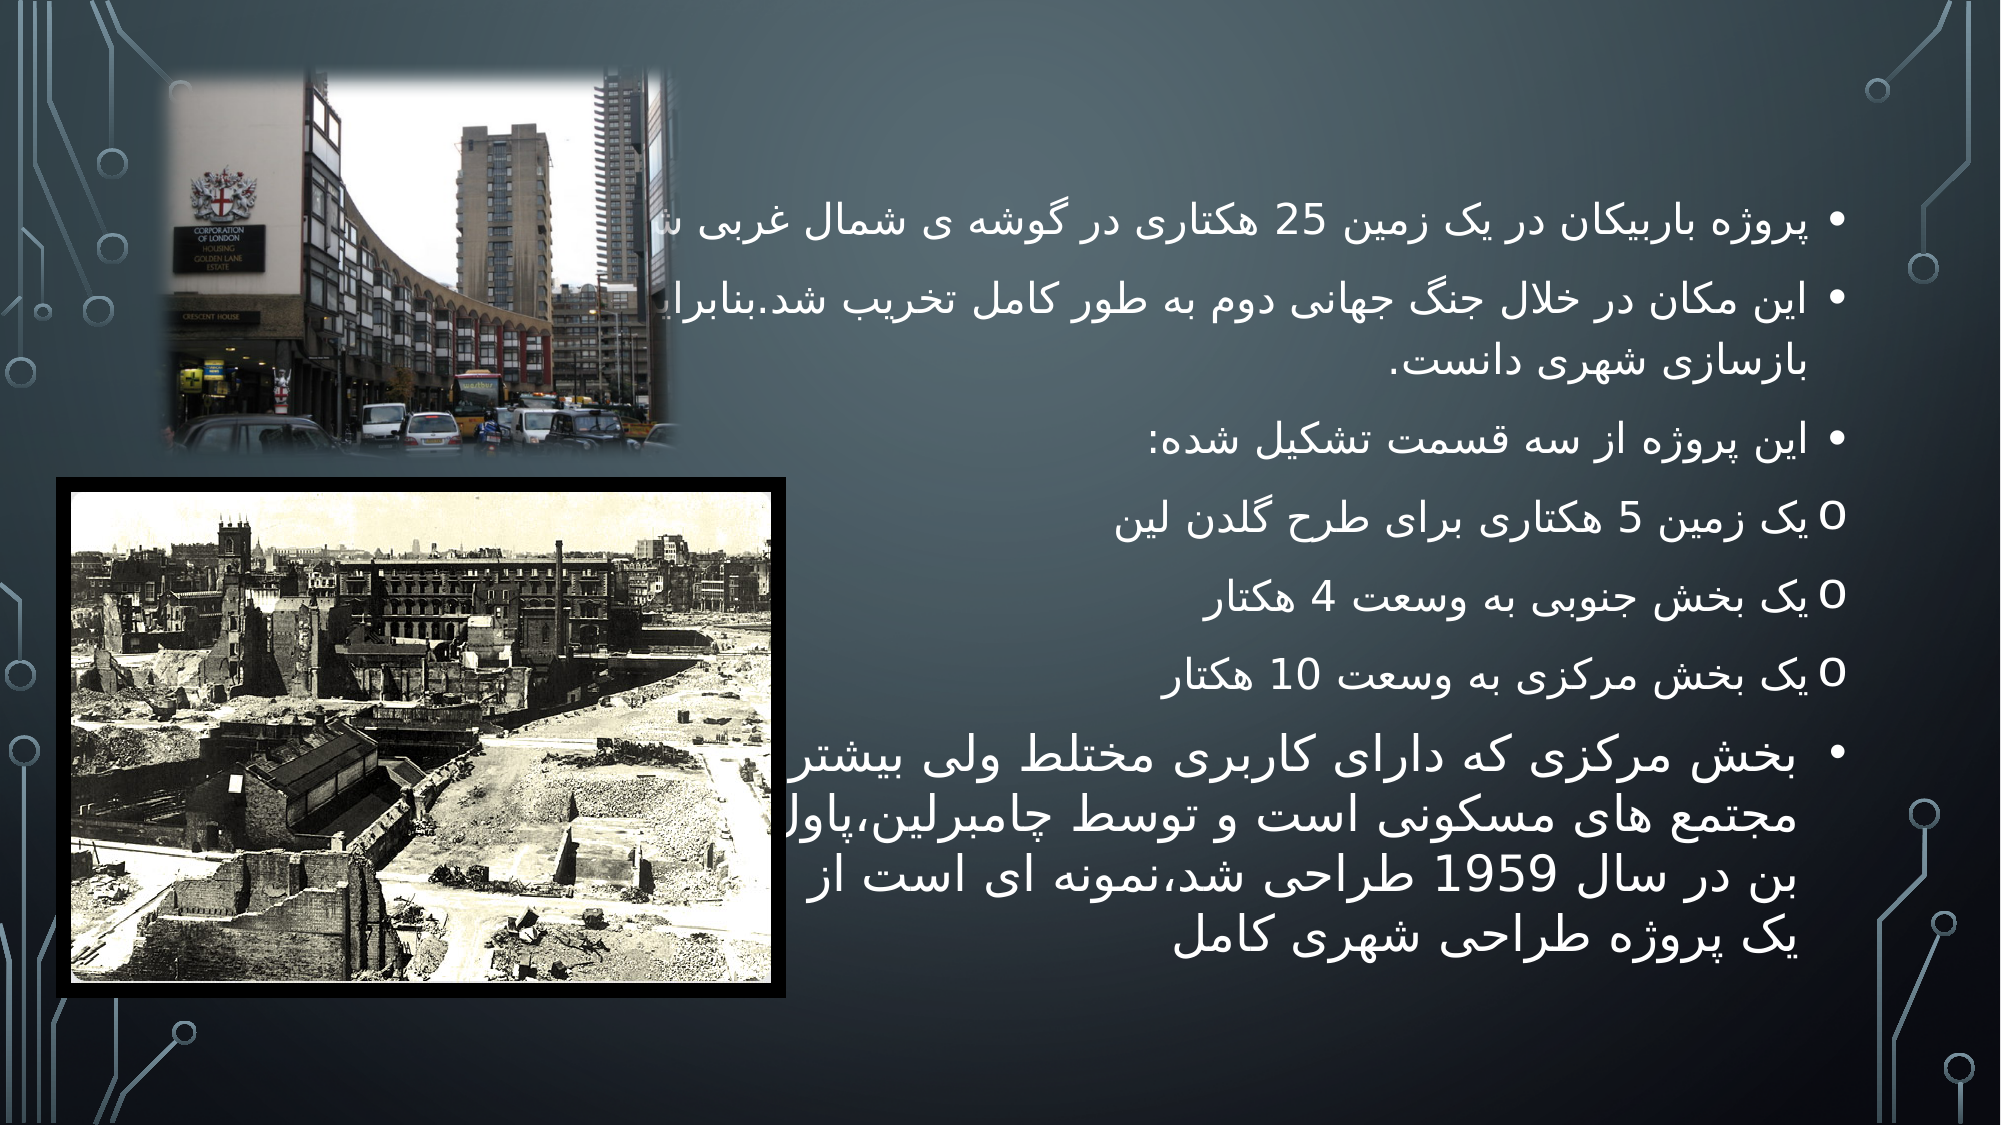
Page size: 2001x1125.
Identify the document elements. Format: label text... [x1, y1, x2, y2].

picture [70, 491, 772, 984]
picture [149, 62, 684, 463]
text_box بخش مرکزی که دارای کاربری مختلط ولی بیشتر مجتمع های مسکونی است و توسط چامبرلین،پاول و بن در سال 1959 طراحی شد،نمونه ای است از یک پروژه طراحی شهری کامل [786, 714, 1862, 969]
list پروژه باربیکان در یک زمین 25 هکتاری در گوشه ی شمال غربی شهر لندن قرار گرفته است. این مکان در خلال جنگ جهانی دوم به طور کامل تخریب شد.بنابراین می توان آن را یک پروژه بازسازی شهری دانست. این پروژه از سه قسمت تشکیل شده: یک زمین 5 هکتاری برای طرح گلدن لین یک بخش جنوبی به وسعت 4 هکتار یک بخش مرکزی به وسعت 10 هکتار [160, 174, 1859, 714]
